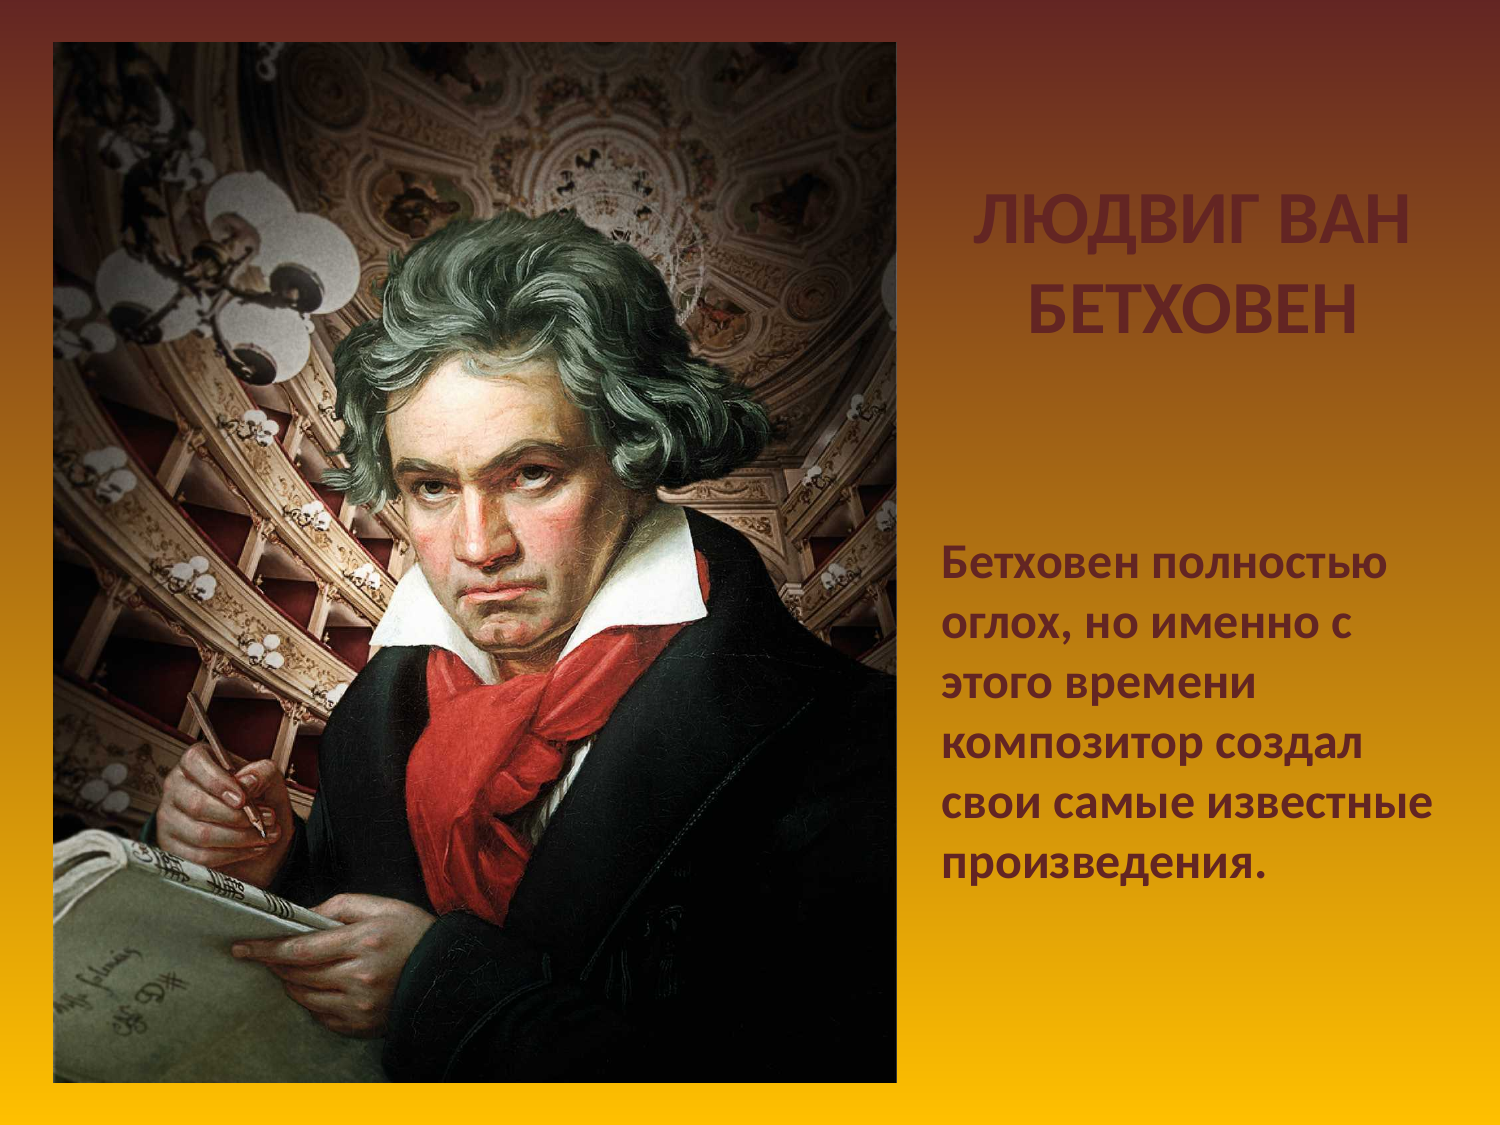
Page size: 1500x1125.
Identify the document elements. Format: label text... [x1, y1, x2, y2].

picture [52, 42, 897, 1083]
text_box ЛЮДВИГ ВАН БЕТХОВЕН Бетховен полностью оглох, но именно с этого времени композитор создал свои самые известные произведения. [927, 160, 1459, 896]
